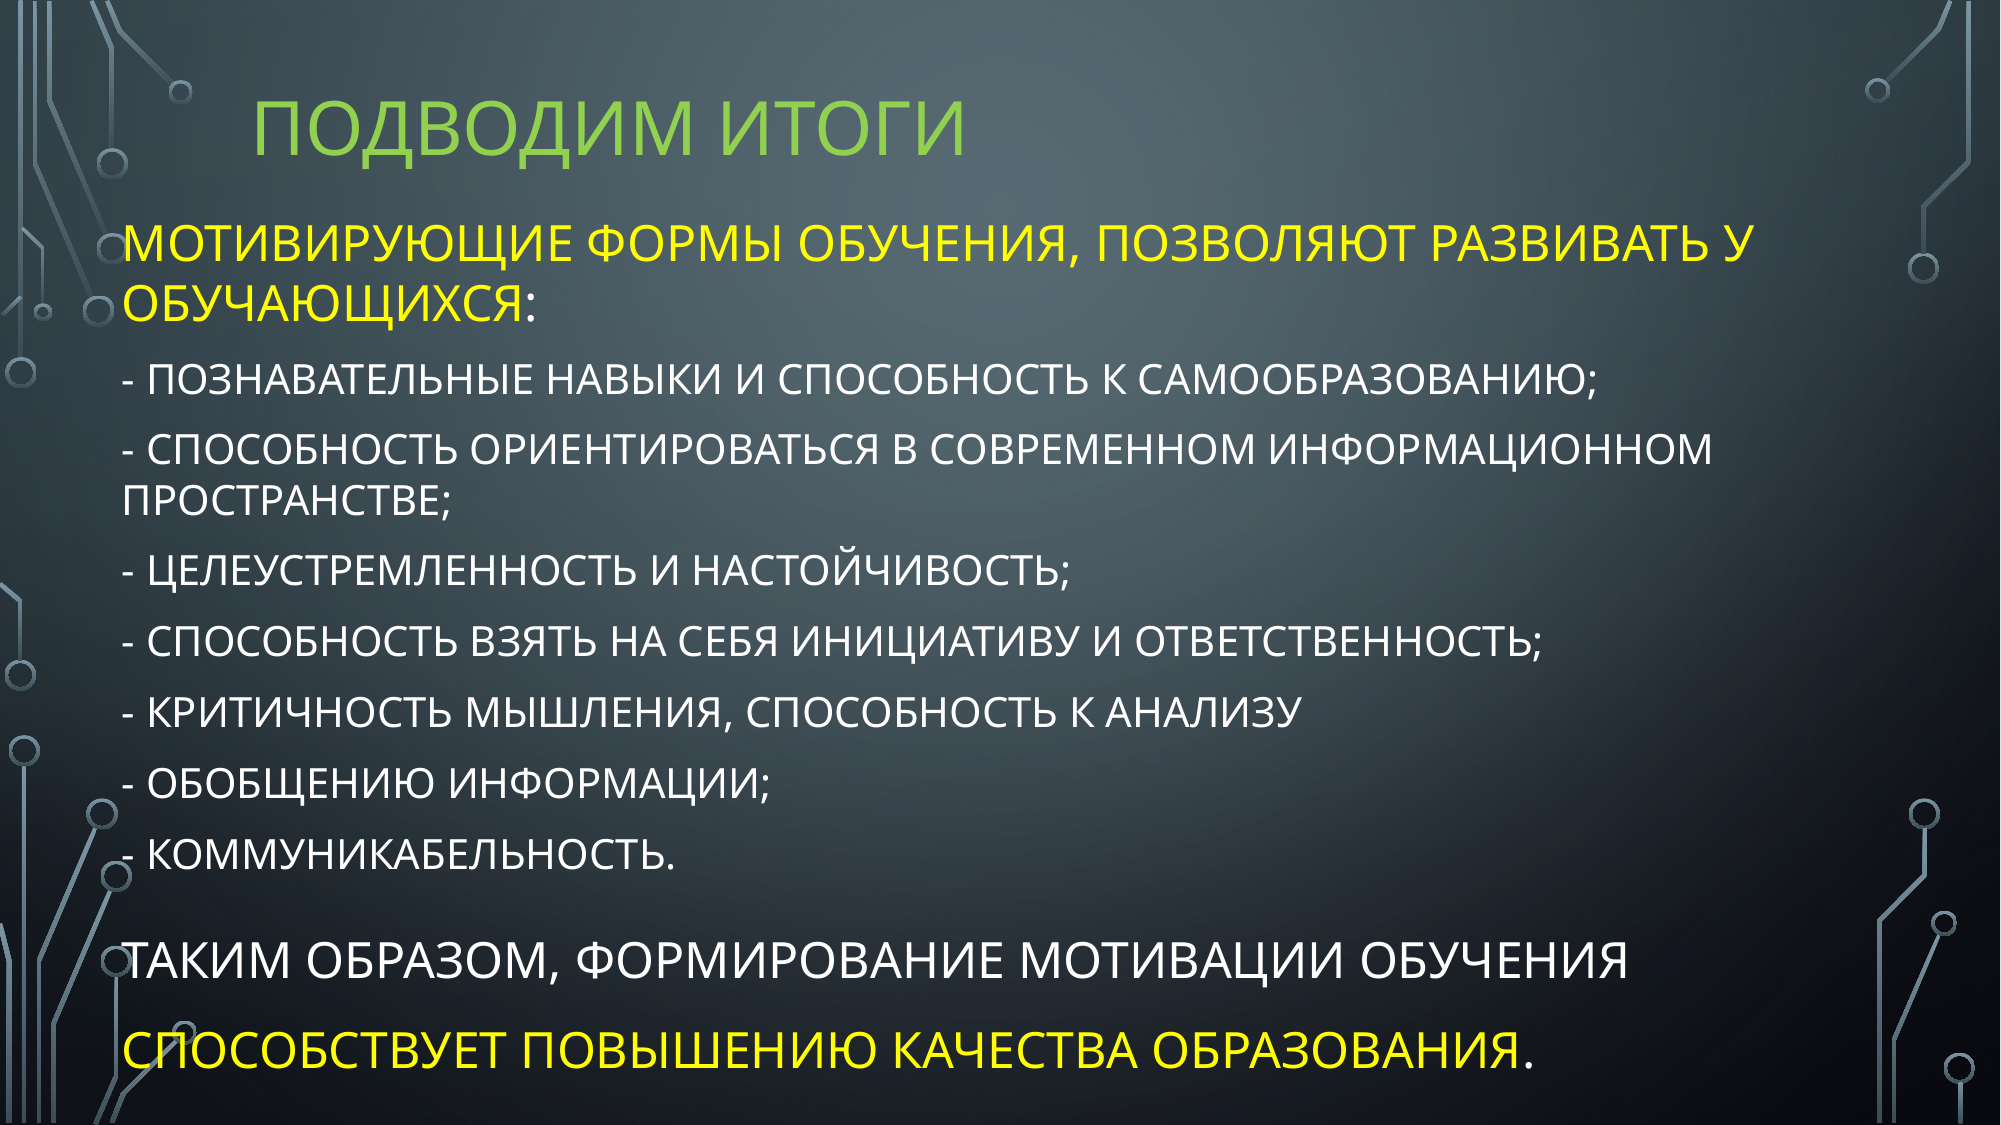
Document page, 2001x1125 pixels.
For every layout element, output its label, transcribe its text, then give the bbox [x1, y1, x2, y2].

list мотивирующие формы обучения, позволяют развивать у обучающихся: - познавательные навыки и способность к самообразованию; - способность ориентироваться в современном информационном пространстве; - целеустремленность и настойчивость; - способность взять на себя инициативу и ответственность; - критичность мышления, способность к анализу - обобщению информации; - коммуникабельность. Таким образом, формирование мотивации обучения способствует повышению качества образования. [106, 204, 1946, 1033]
title Подводим итоги [235, 60, 1861, 179]
